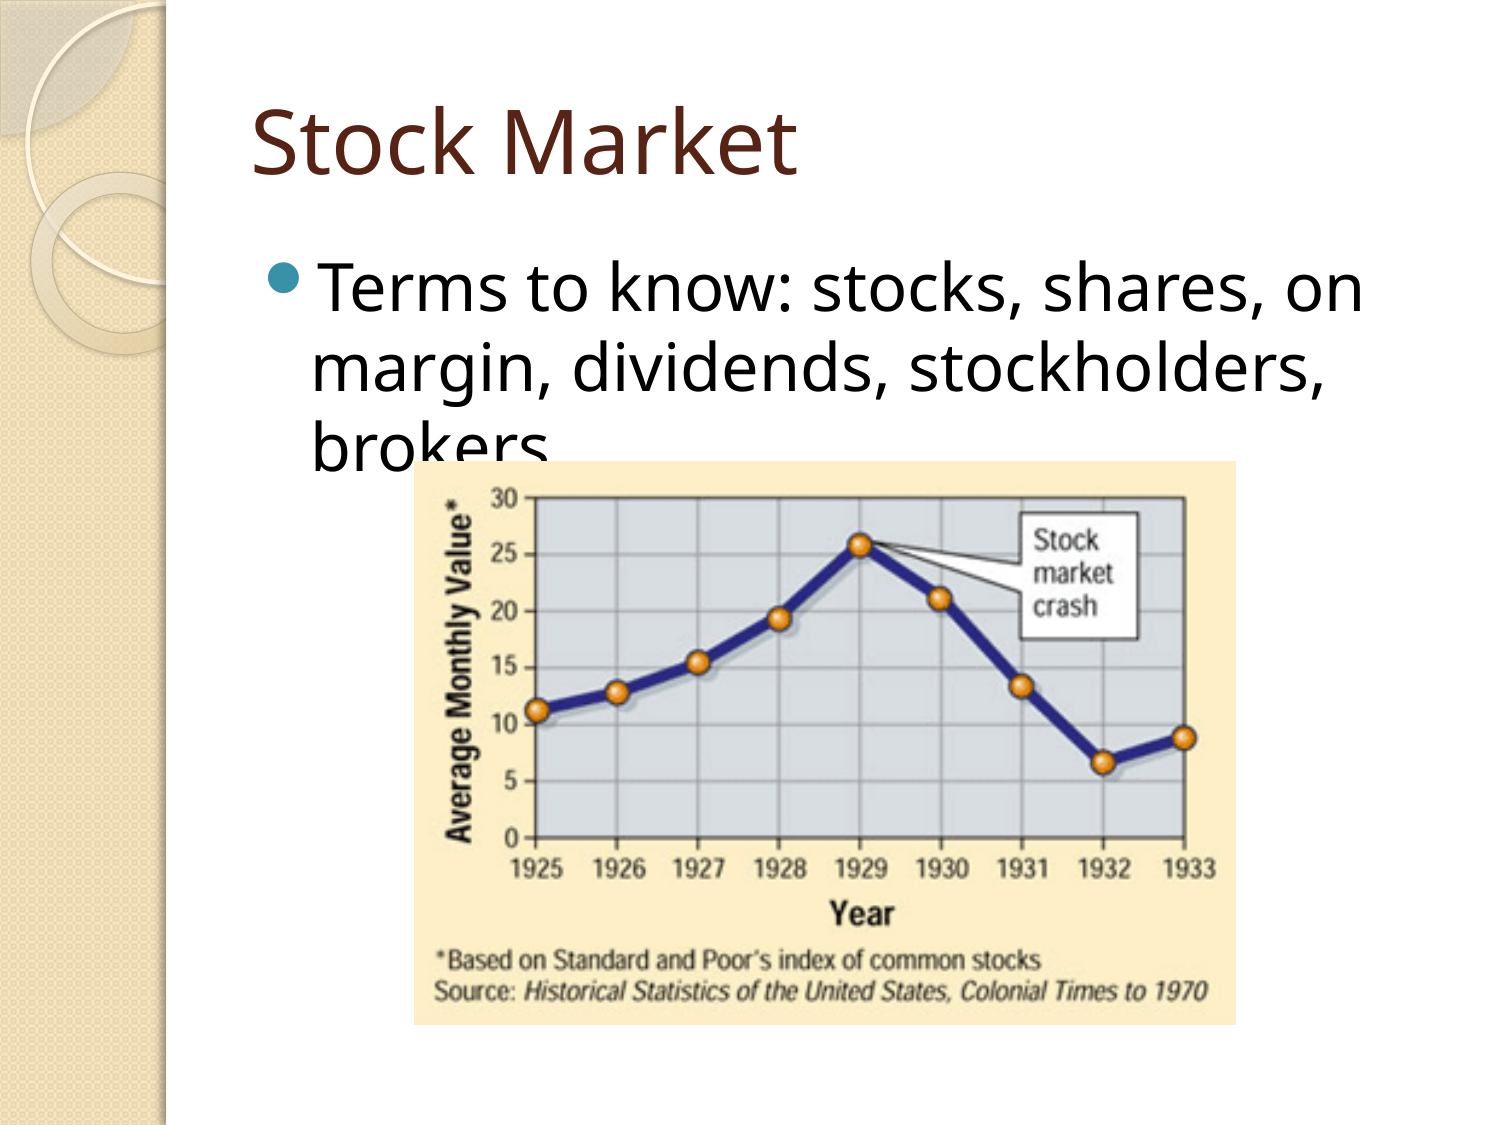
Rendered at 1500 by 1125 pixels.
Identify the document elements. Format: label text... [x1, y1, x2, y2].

list Terms to know: stocks, shares, on margin, dividends, stockholders, brokers [235, 237, 1466, 1025]
picture [413, 461, 1236, 1026]
title Stock Market [235, 45, 1466, 233]
